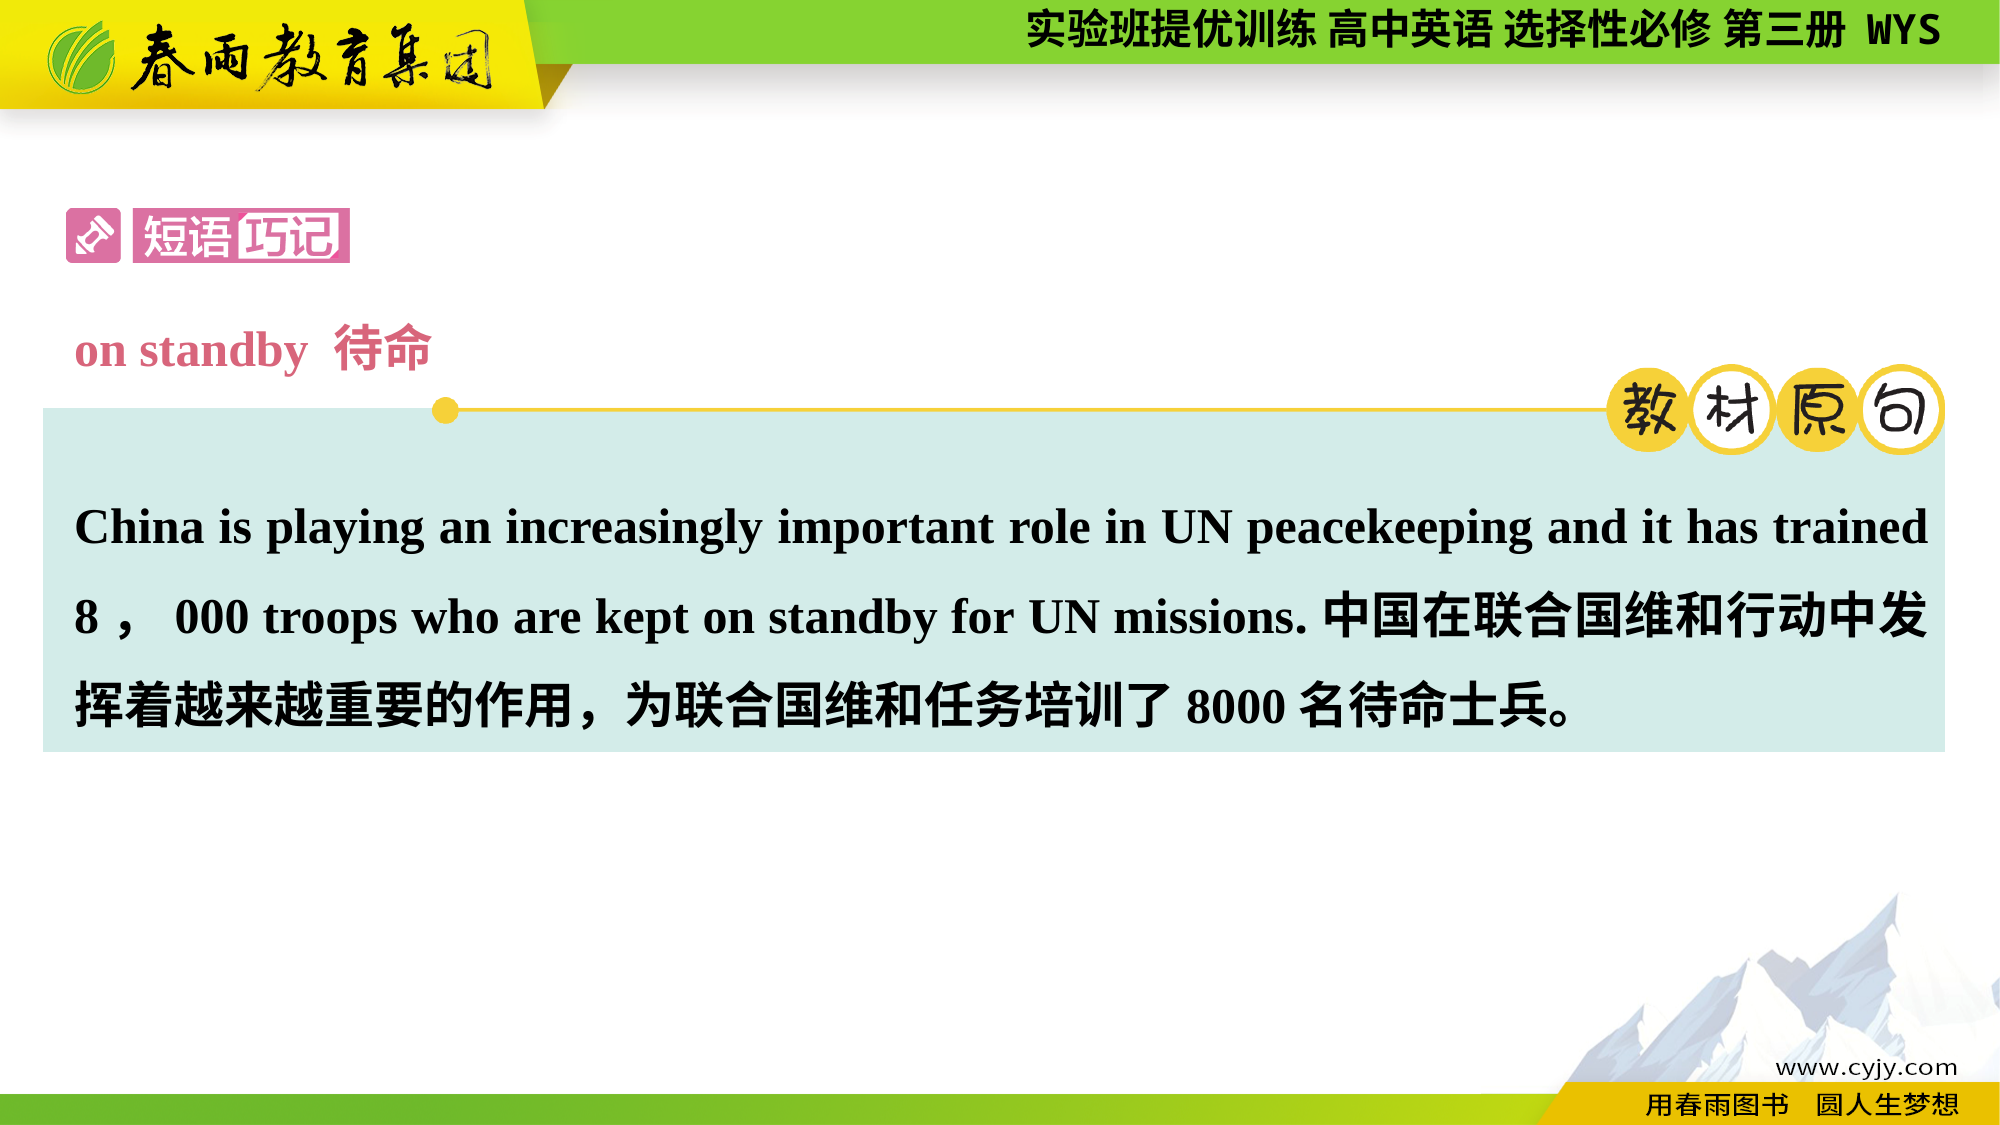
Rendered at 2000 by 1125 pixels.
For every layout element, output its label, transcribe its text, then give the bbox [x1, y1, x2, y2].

picture [0, 0, 2000, 1125]
list on standby 待命 [59, 279, 1944, 374]
